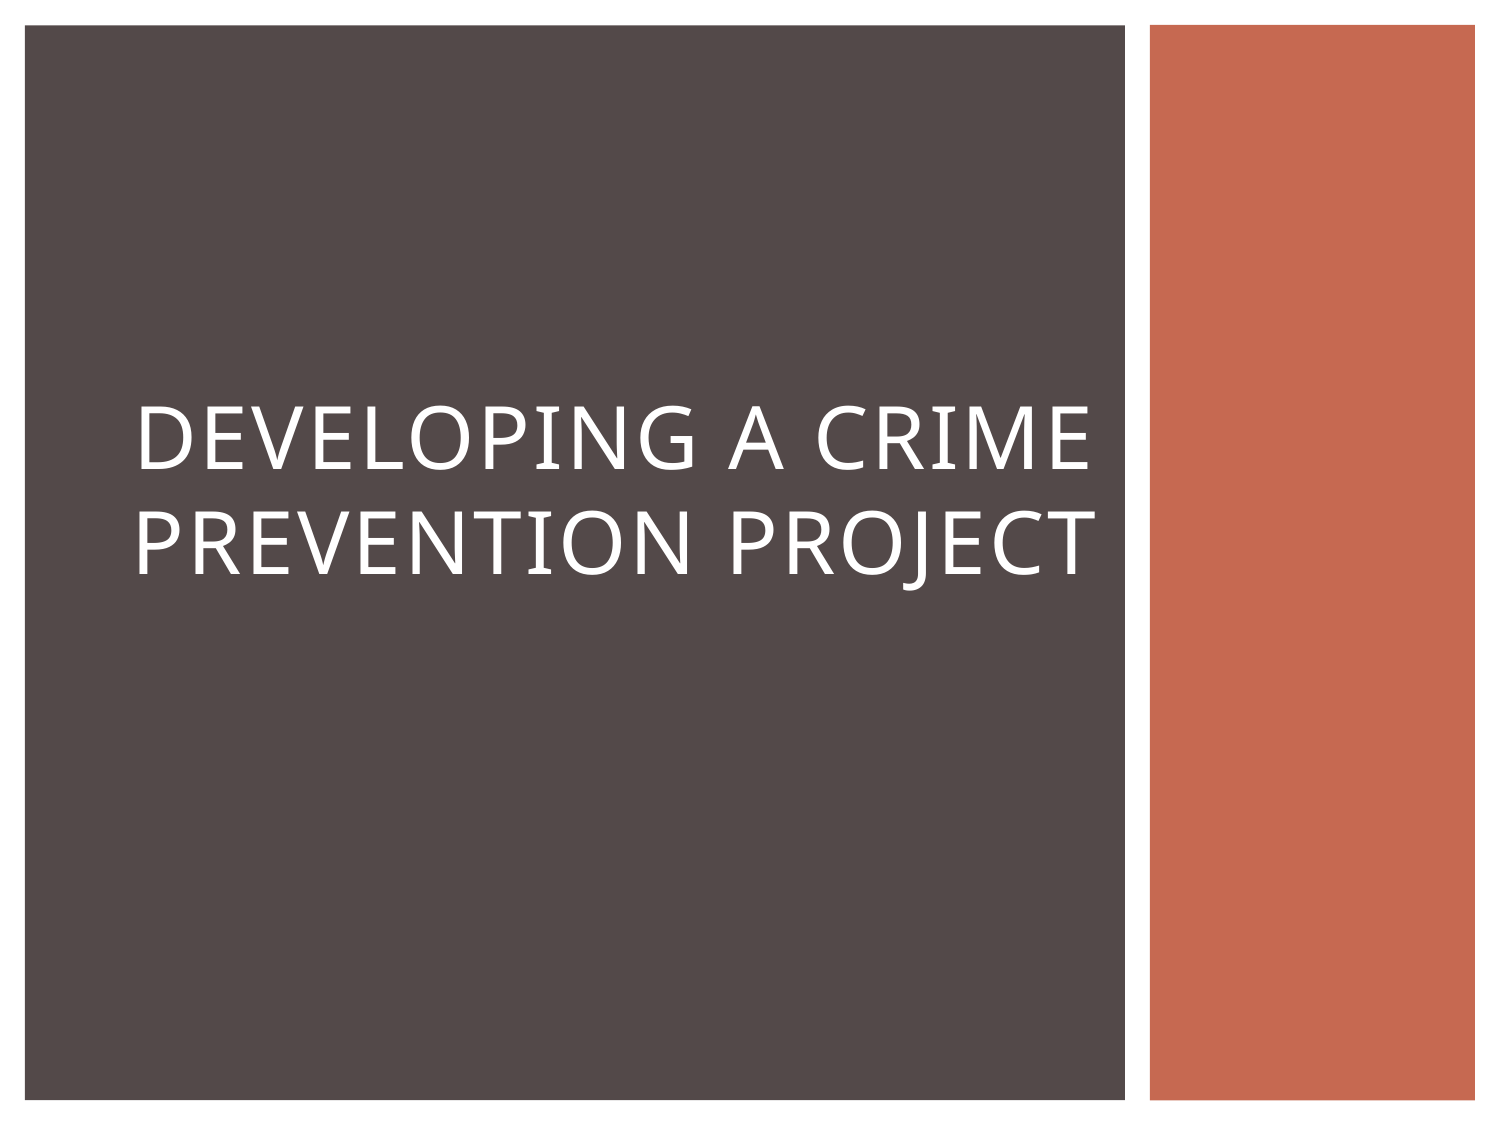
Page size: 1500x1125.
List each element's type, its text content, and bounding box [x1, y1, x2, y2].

title Developing a crime prevention project [75, 336, 1113, 637]
